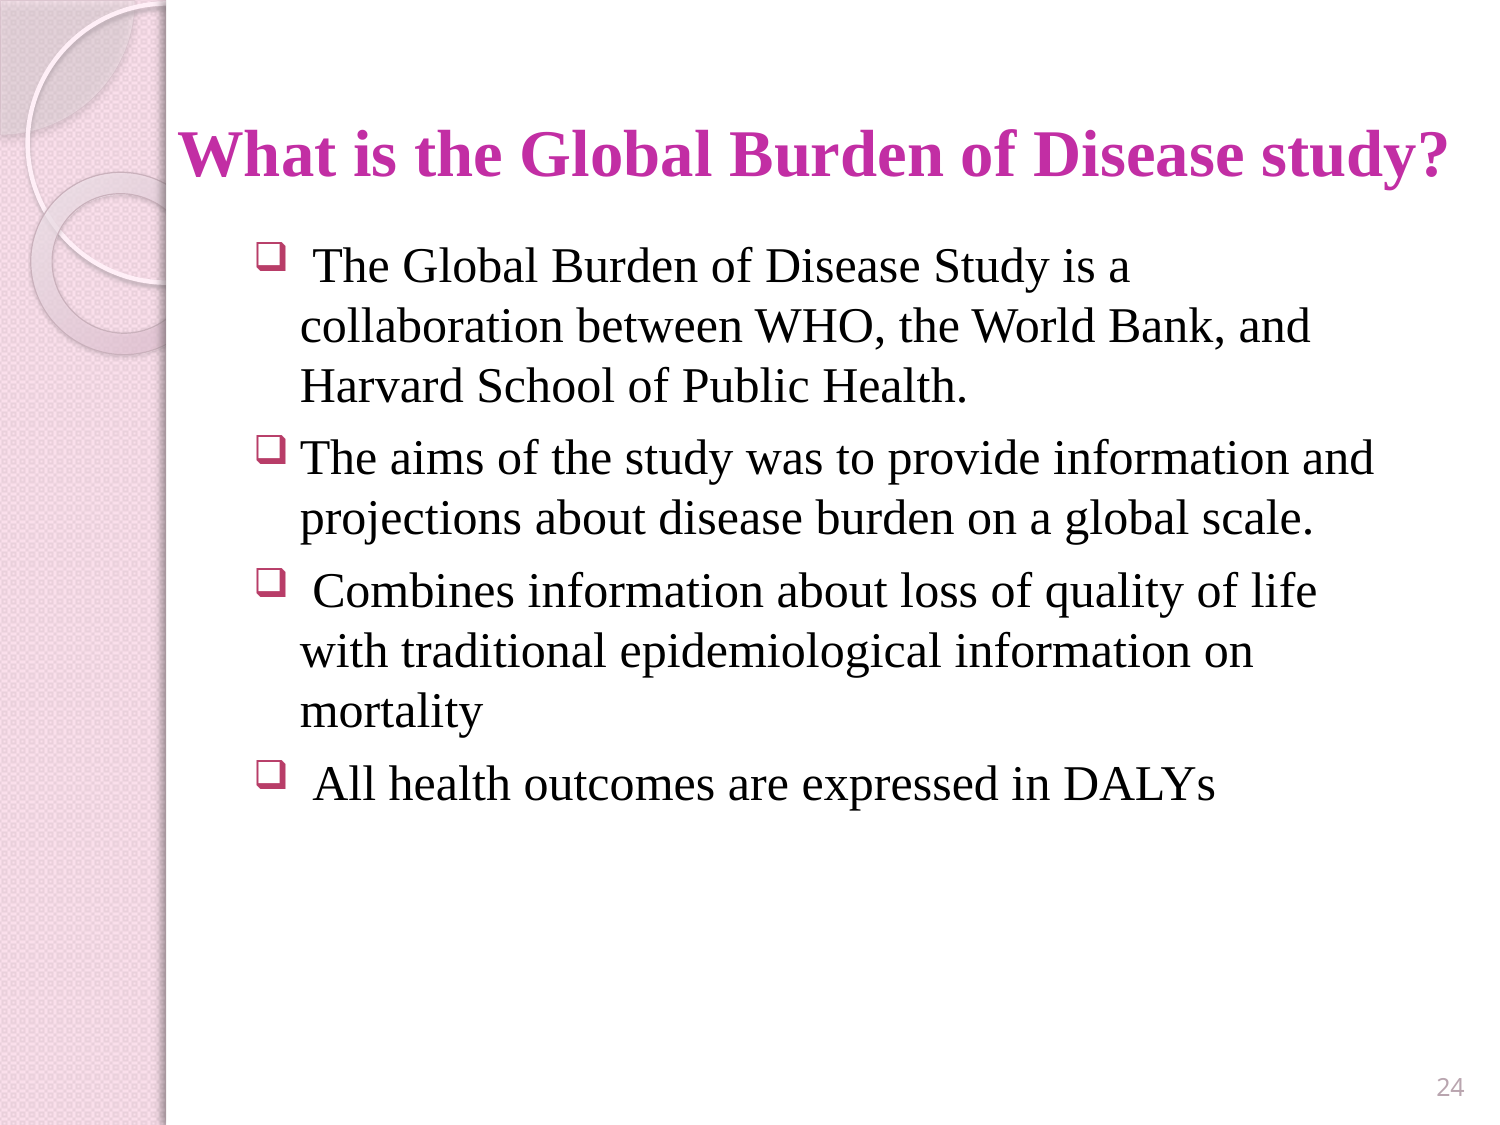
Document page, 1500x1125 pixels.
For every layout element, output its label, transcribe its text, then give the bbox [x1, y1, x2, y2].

list The Global Burden of Disease Study is a collaboration between WHO, the World Bank, and Harvard School of Public Health. The aims of the study was to provide information and projections about disease burden on a global scale. Combines information about loss of quality of life with traditional epidemiological information on mortality All health outcomes are expressed in DALYs [225, 224, 1400, 975]
title What is the Global Burden of Disease study? [162, 62, 1500, 238]
slide_number 24 [1413, 1034, 1488, 1113]
